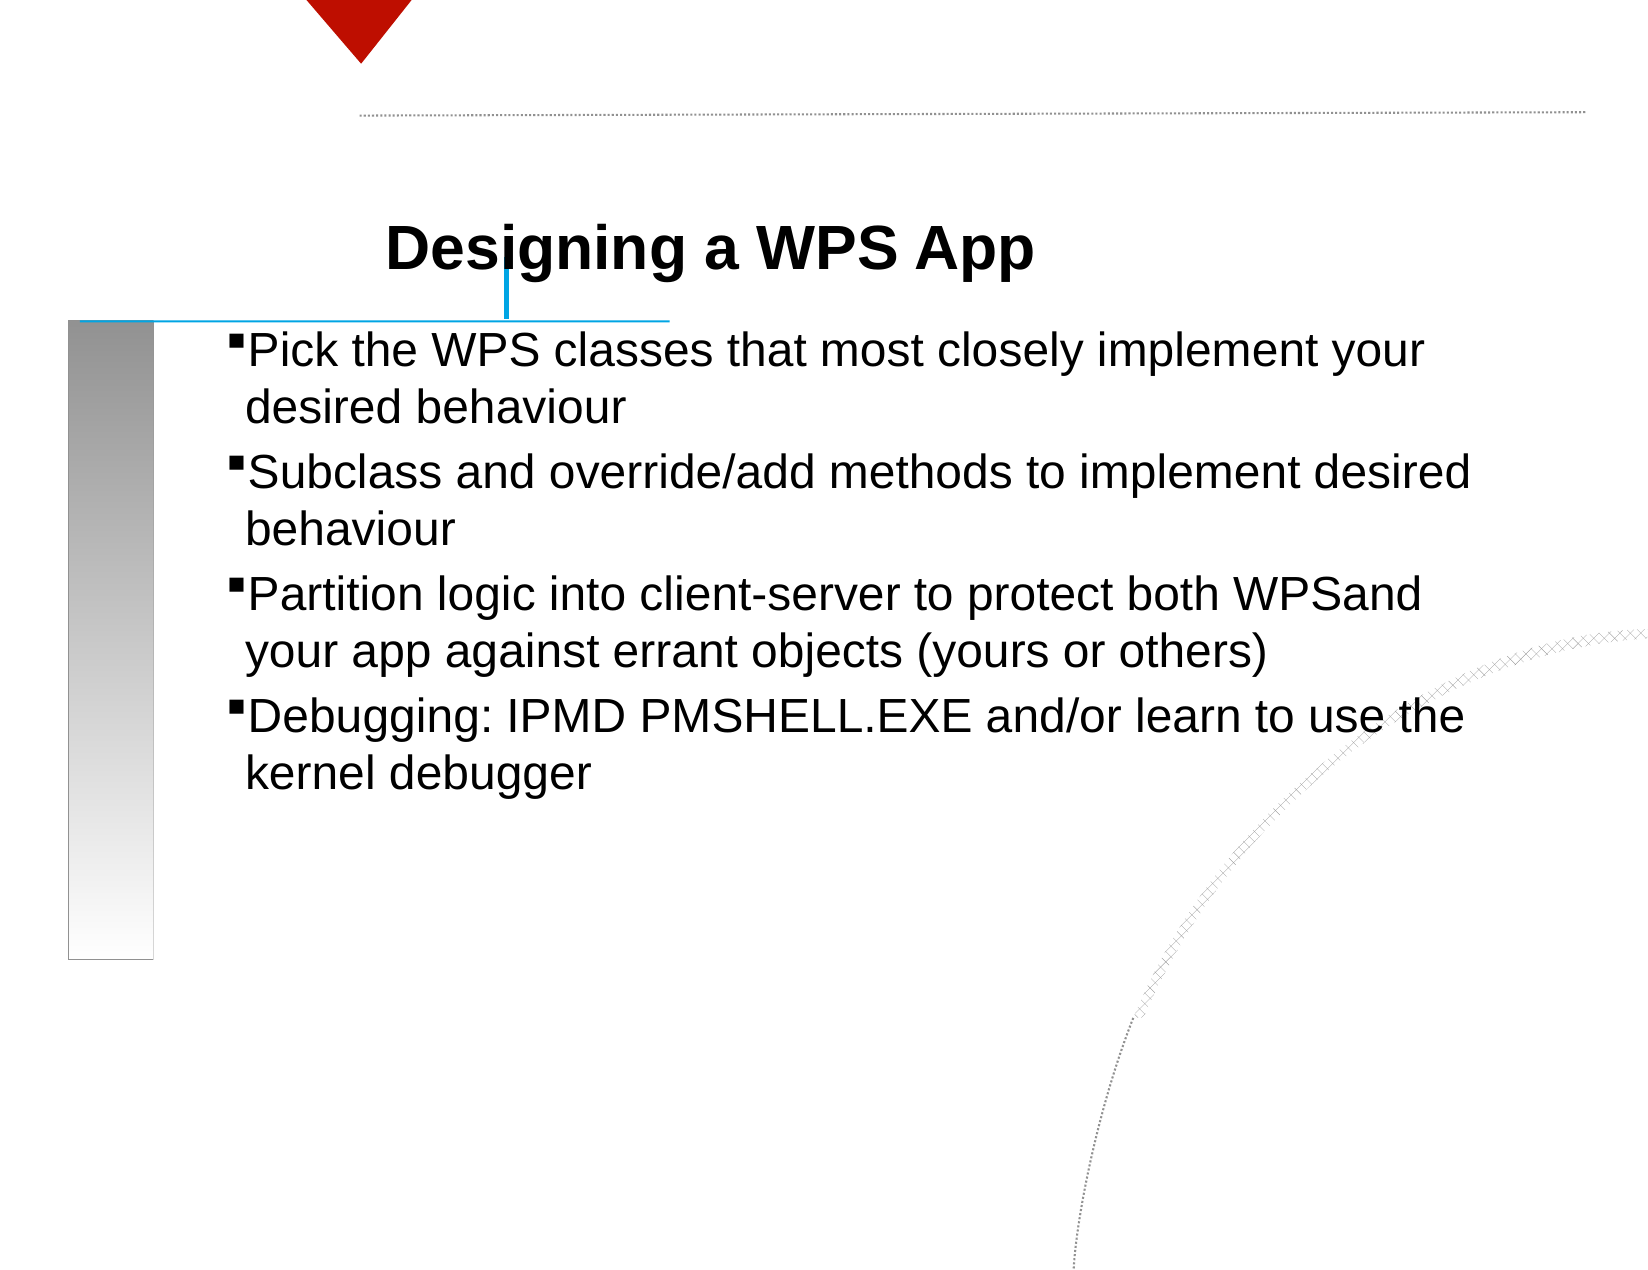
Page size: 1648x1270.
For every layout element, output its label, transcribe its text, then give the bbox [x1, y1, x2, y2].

text_box Pick the WPS classes that most closely implement your desired behaviour Subclass and override/add methods to implement desired behaviour Partition logic into client-server to protect both WPSand your app against errant objects (yours or others) Debugging: IPMD PMSHELL.EXE and/or learn to use the kernel debugger [225, 318, 1530, 800]
text_box Designing a WPS App [385, 206, 1536, 282]
